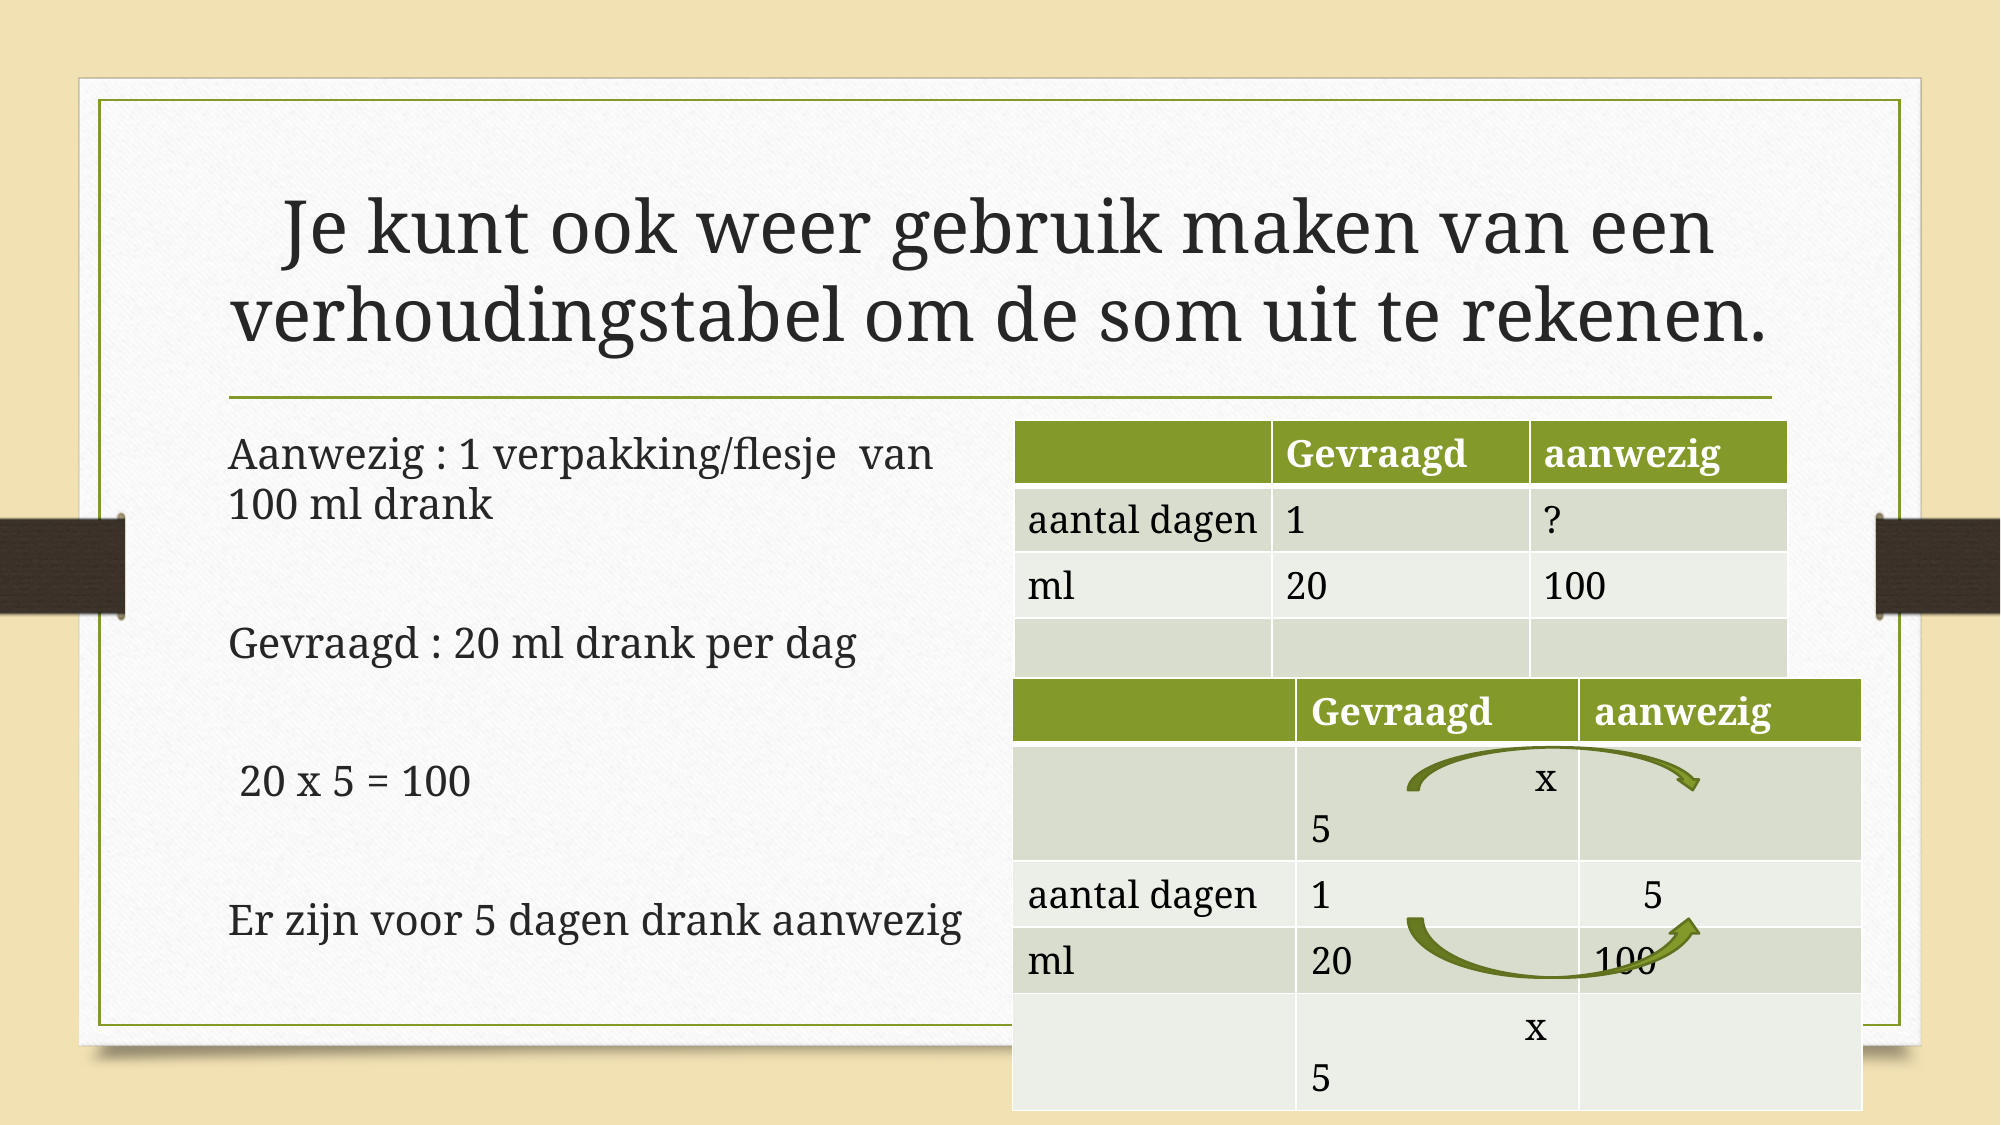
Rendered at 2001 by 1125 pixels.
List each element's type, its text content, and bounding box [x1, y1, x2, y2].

table_header aanwezig [1531, 421, 1787, 483]
table_cell 20 [1273, 553, 1529, 617]
table_cell 5 [1580, 862, 1861, 926]
table_cell 100 [1580, 928, 1861, 993]
text_box [1406, 917, 1701, 979]
table_cell [1531, 619, 1787, 677]
table_header Gevraagd [1273, 421, 1529, 483]
table_header [1015, 421, 1271, 483]
table_cell aantal dagen [1015, 489, 1271, 551]
table_cell aantal dagen [1013, 862, 1295, 926]
table_cell ? [1531, 489, 1787, 551]
title Je kunt ook weer gebruik maken van een verhoudingstabel om de som uit te rekenen. [212, 161, 1788, 375]
table_cell [1580, 994, 1861, 1110]
table_cell [1015, 619, 1271, 677]
table_cell [1013, 994, 1295, 1110]
table_header [1013, 679, 1295, 741]
table_cell x 5 [1297, 994, 1578, 1110]
list Aanwezig : 1 verpakking/flesje van 100 ml drank Gevraagd : 20 ml drank per dag 20 x 5 = 100 Er zijn voor 5 dagen drank aanwezig [213, 420, 987, 963]
table_cell 1 [1273, 489, 1529, 551]
table_cell [1273, 619, 1529, 677]
table_header Gevraagd [1297, 679, 1578, 741]
table_cell [1580, 747, 1861, 860]
table_cell 1 [1297, 862, 1578, 926]
table_cell [1013, 747, 1295, 860]
table_cell x 5 [1297, 747, 1578, 860]
table_cell ml [1015, 553, 1271, 617]
picture [0, 0, 2001, 1125]
table_header aanwezig [1580, 679, 1861, 741]
table_cell ml [1013, 928, 1295, 993]
text_box [1406, 745, 1701, 792]
table_cell 100 [1531, 553, 1787, 617]
table_cell 20 [1297, 928, 1578, 993]
